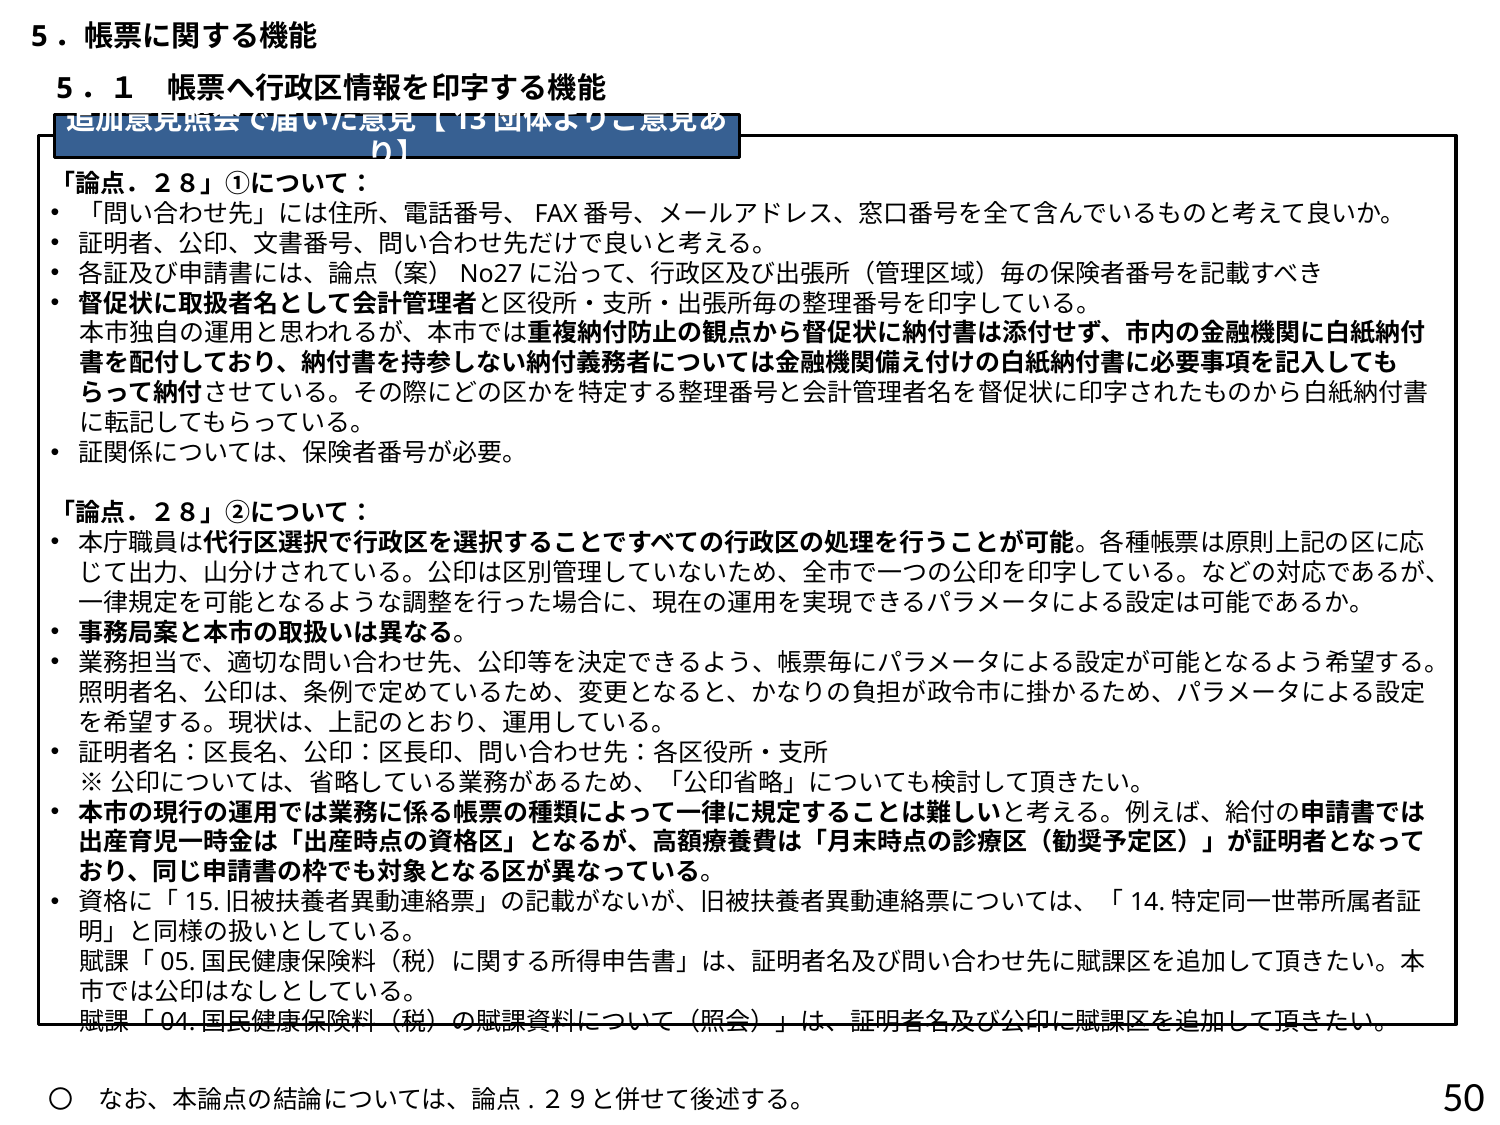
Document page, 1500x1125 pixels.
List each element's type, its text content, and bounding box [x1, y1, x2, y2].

text_box 追加意見照会で届いた意見【13団体よりご意見あり】 [52, 112, 741, 159]
text_box 〇 なお、本論点の結論については、論点.２９と併せて後述する。 [33, 1076, 1457, 1121]
text_box 5．１ 帳票へ行政区情報を印字する機能 [41, 54, 1465, 100]
slide_number 49 [1149, 1065, 1500, 1125]
text_box 「論点．２８」①について： 「問い合わせ先」には住所、電話番号、FAX番号、メールアドレス、窓口番号を全て含んでいるものと考えて良いか。 証明者、公印、文書番号、問い合わせ先だけで良いと考える。 各証及び申請書には、論点（案）No27に沿って、行政区及び出張所（管理区域）毎の保険者番号を記載すべき 督促状に取扱者名として会計管理者と区役所・支所・出張所毎の整理番号を印字している。 本市独自の運用と思われるが、本市では重複納付防止の観点から督促状に納付書は添付せず、市内の金融機関に白紙納付書を配付しており、納付書を持参しない納付義務者については金融機関備え付けの白紙納付書に必要事項を記入してもらって納付させている。その際にどの区かを特定する整理番号と会計管理者名を督促状に印字されたものから白紙納付書に転記してもらっている。 証関係については、保険者番号が必要。 「論点．２８」②について： 本庁職員は代行区選択で行政区を選択することですべての行政区の処理を行うことが可能。各種帳票は原則上記の区に応じて出力、山分けされている。公印は区別管理していないため、全市で一つの公印を印字している。などの対応であるが、一律規定を可能となるような調整を行った場合に、現在の運用を実現できるパラメータによる設定は可能であるか。 事務局案と本市の取扱いは異なる。 業務担当で、適切な問い合わせ先、公印等を決定できるよう、帳票毎にパラメータによる設定が可能となるよう希望する。照明者名、公印は、条例で定めているため、変更となると、かなりの負担が政令市に掛かるため、パラメータによる設定を希望する。現状は、上記のとおり、運用している。 証明者名：区長名、公印：区長印、問い合わせ先：各区役所・支所 ※公印については、省略している業務があるため、「公印省略」についても検討して頂きたい。 本市の現行の運用では業務に係る帳票の種類によって一律に規定することは難しいと考える。例えば、給付の申請書では出産育児一時金は「出産時点の資格区」となるが、高額療養費は「月末時点の診療区（勧奨予定区）」が証明者となっており、同じ申請書の枠でも対象となる区が異なっている。 資格に「15.旧被扶養者異動連絡票」の記載がないが、旧被扶養者異動連絡票については、「14.特定同一世帯所属者証明」と同様の扱いとしている。 賦課「05.国民健康保険料（税）に関する所得申告書」は、証明者名及び問い合わせ先に賦課区を追加して頂きたい。本市では公印はなしとしている。 賦課「04.国民健康保険料（税）の賦課資料について（照会）」は、証明者名及び公印に賦課区を追加して頂きたい。 [38, 135, 1457, 1025]
text_box 5．帳票に関する機能 [16, 2, 1440, 49]
